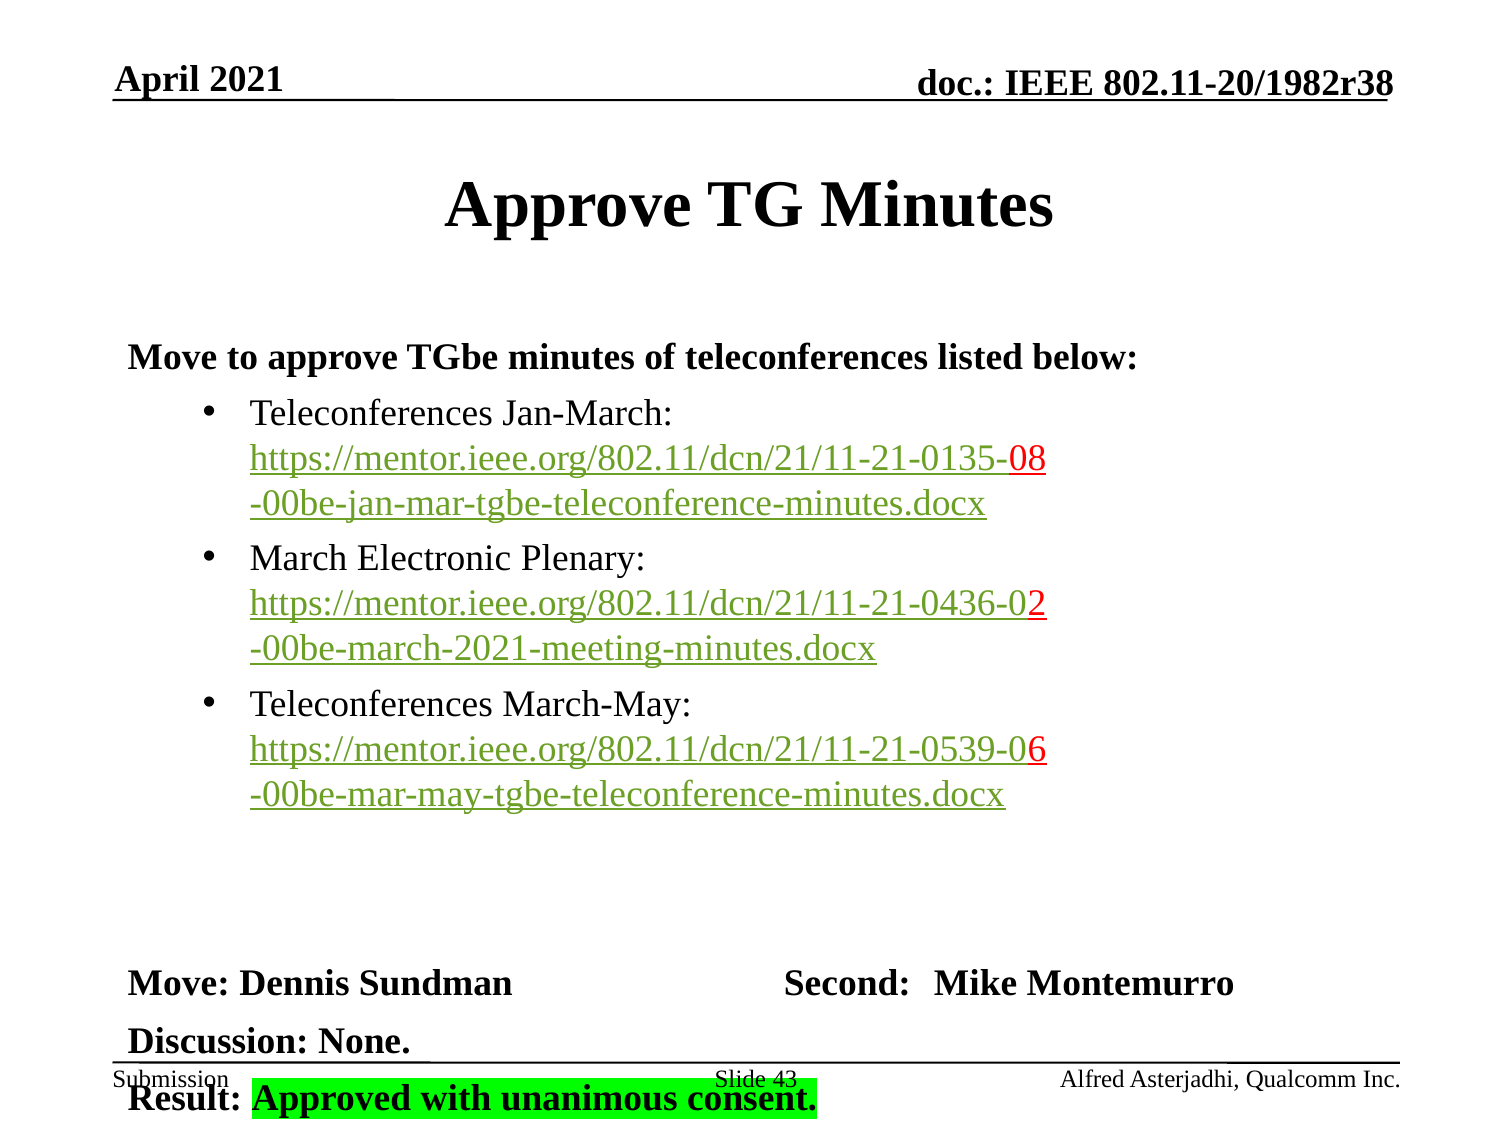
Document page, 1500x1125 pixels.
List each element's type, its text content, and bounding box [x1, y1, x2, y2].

slide_number Slide 43 [712, 1061, 800, 1123]
footer Alfred Asterjadhi, Qualcomm Inc. [878, 1061, 1402, 1093]
title Approve TG Minutes [112, 112, 1388, 288]
list Move to approve TGbe minutes of teleconferences listed below: Teleconferences Jan-March: https://mentor.ieee.org/802.11/dcn/21/11-21-0135-08-00be-jan-mar-tgbe-teleconference-minutes.docx March Electronic Plenary: https://mentor.ieee.org/802.11/dcn/21/11-21-0436-02-00be-march-2021-meeting-minutes.docx Teleconferences March-May: https://mentor.ieee.org/802.11/dcn/21/11-21-0539-06-00be-mar-may-tgbe-teleconference-minutes.docx Move: Dennis Sundman Second: Mike Montemurro Discussion: None. Result: Approved with unanimous consent. [112, 324, 1388, 1000]
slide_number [114, 54, 423, 100]
